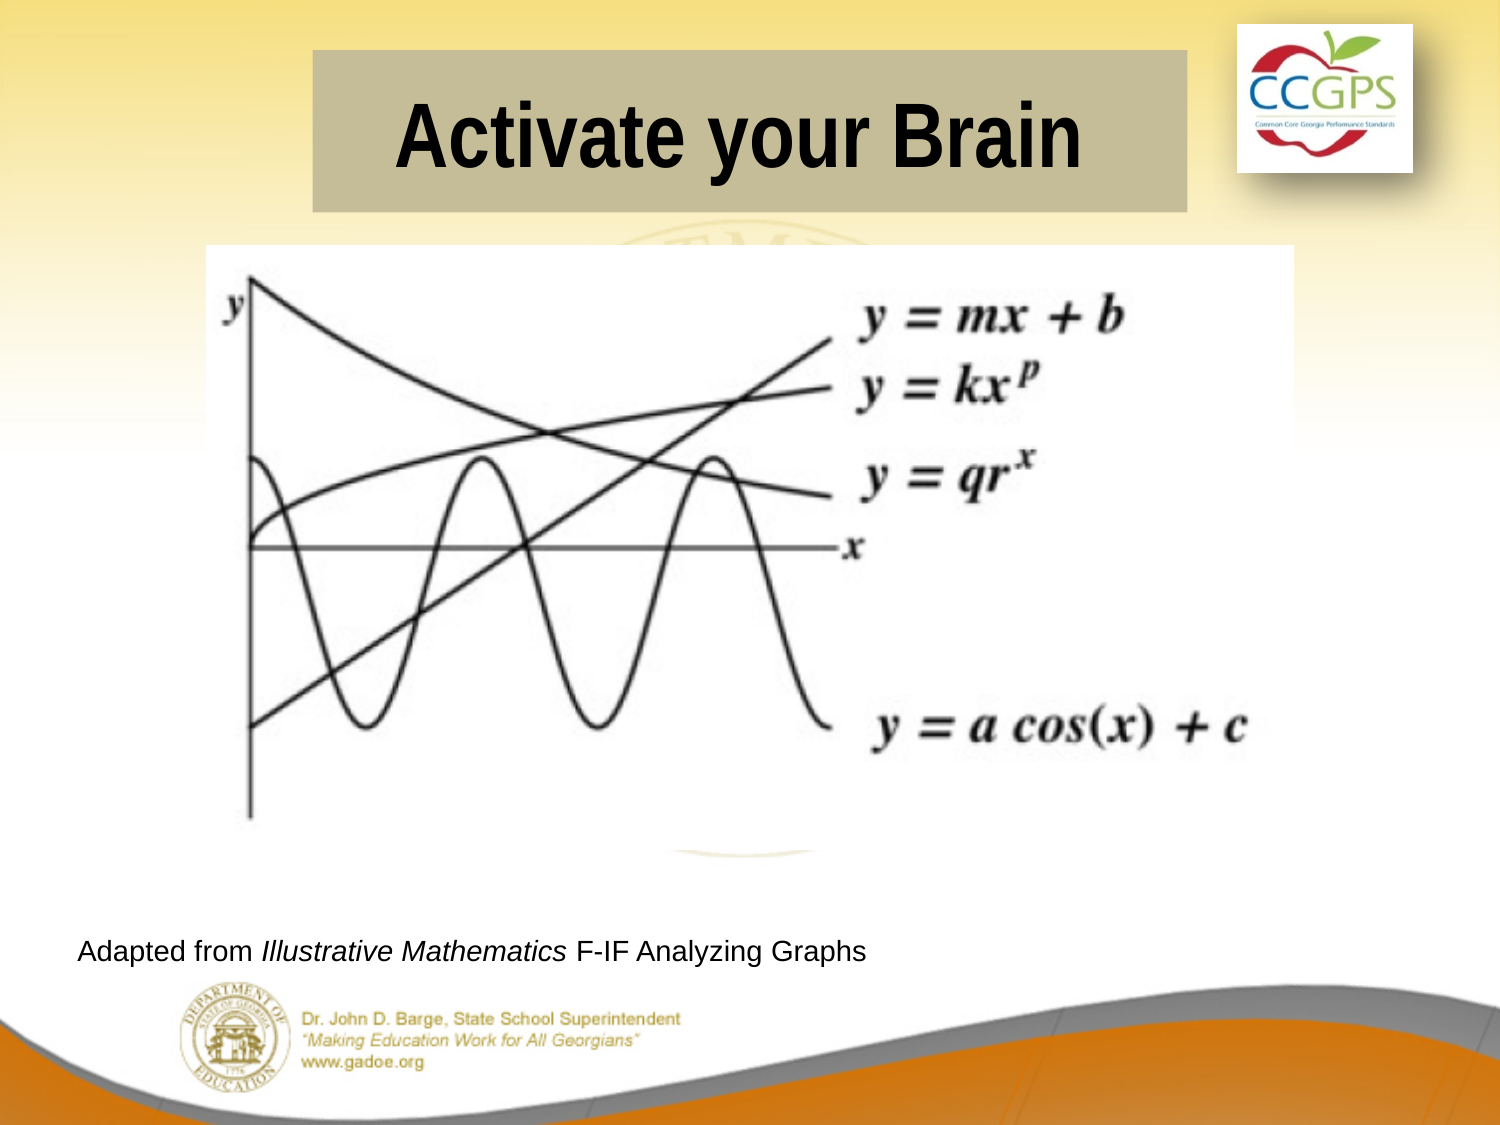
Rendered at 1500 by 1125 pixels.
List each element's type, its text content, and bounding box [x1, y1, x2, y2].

picture [0, 0, 1500, 1125]
text_box Adapted from Illustrative Mathematics F-IF Analyzing Graphs [62, 924, 883, 975]
title Activate your Brain [312, 49, 1188, 213]
